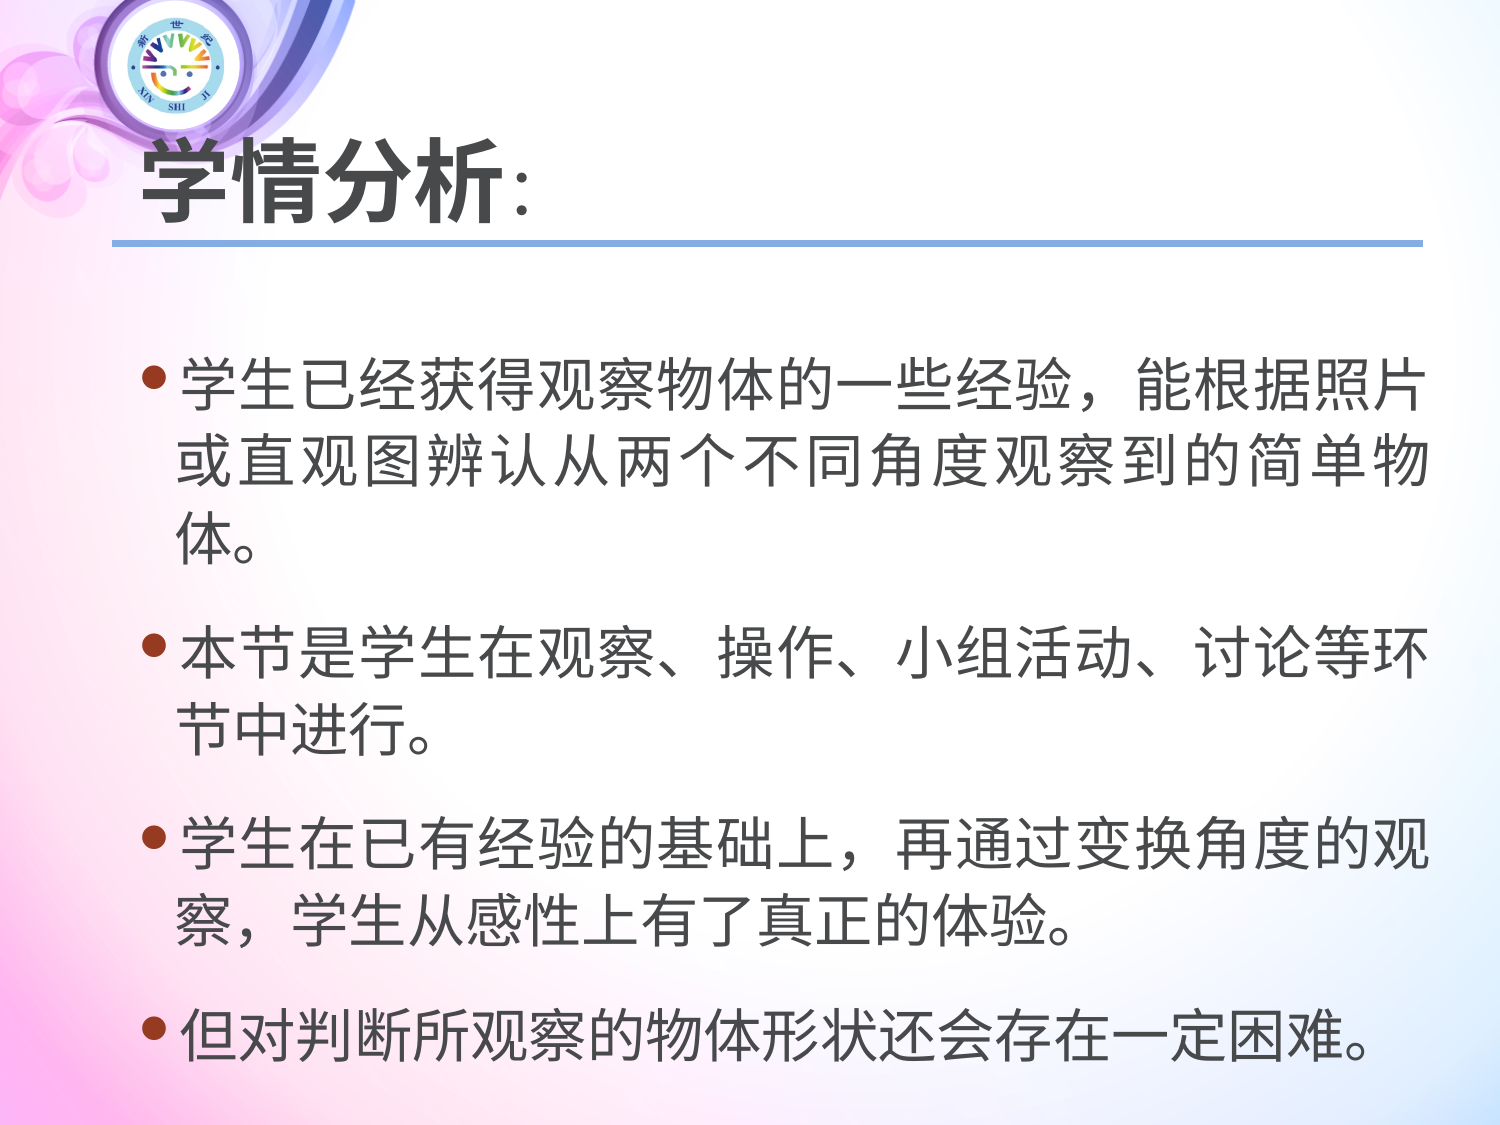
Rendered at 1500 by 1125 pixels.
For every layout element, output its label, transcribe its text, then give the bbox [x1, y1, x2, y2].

picture [0, 0, 1500, 1125]
text_box 学情分析： 学生已经获得观察物体的一些经验，能根据照片或直观图辨认从两个不同角度观察到的简单物体。 本节是学生在观察、操作、小组活动、讨论等环节中进行。 学生在已有经验的基础上，再通过变换角度的观察，学生从感性上有了真正的体验。 但对判断所观察的物体形状还会存在一定困难。 [123, 115, 1447, 1077]
